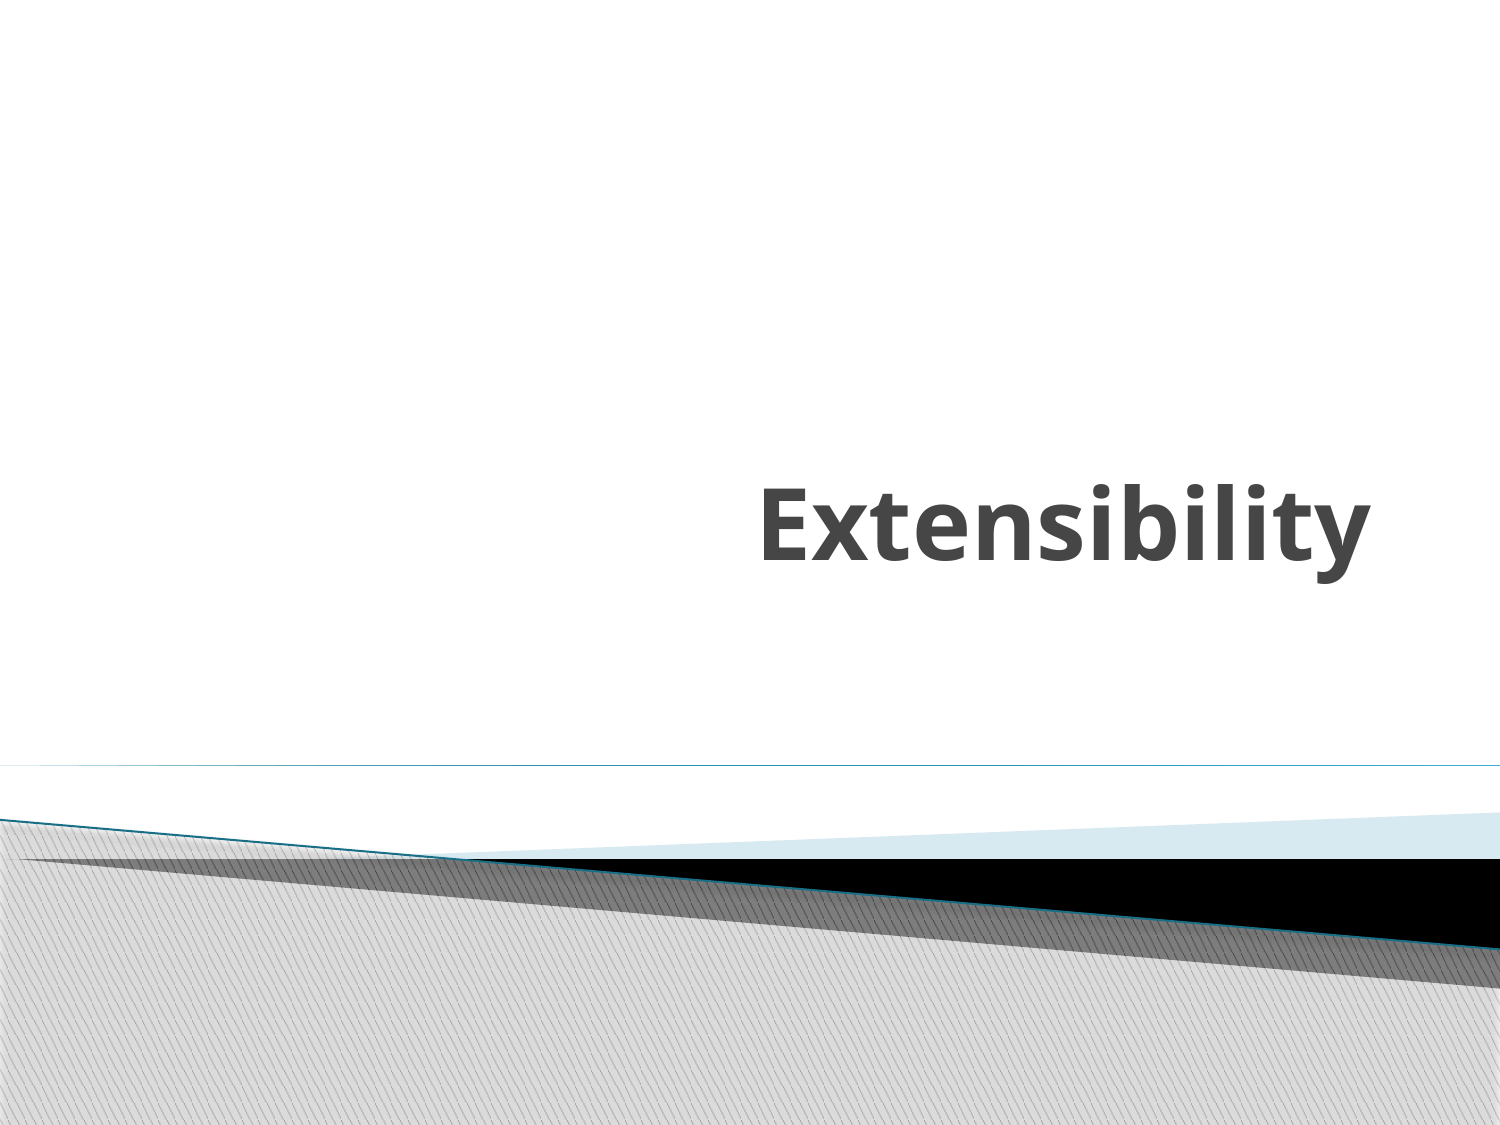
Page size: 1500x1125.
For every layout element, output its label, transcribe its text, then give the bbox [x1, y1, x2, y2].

title Extensibility [112, 287, 1388, 588]
picture [5, 859, 1500, 989]
